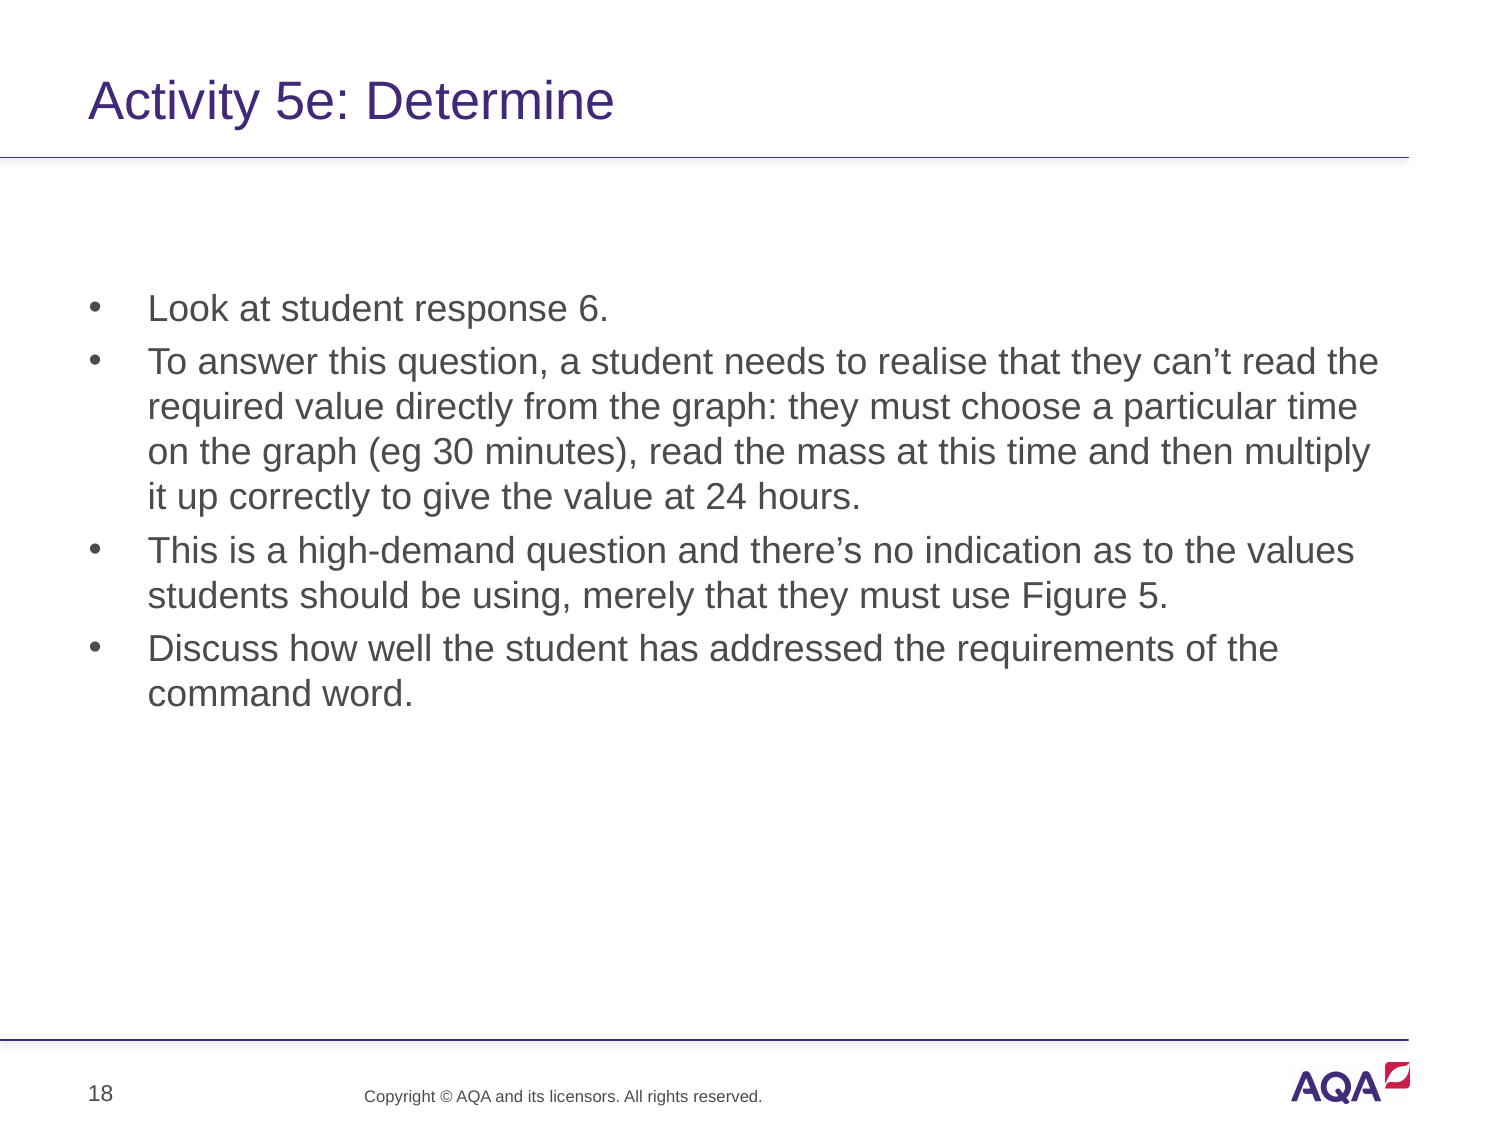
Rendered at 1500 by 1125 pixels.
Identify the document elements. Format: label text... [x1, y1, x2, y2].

title Activity 5e: Determine [88, 72, 1409, 144]
list Look at student response 6. To answer this question, a student needs to realise that they can’t read the required value directly from the graph: they must choose a particular time on the graph (eg 30 minutes), read the mass at this time and then multiply it up correctly to give the value at 24 hours. This is a high-demand question and there’s no indication as to the values students should be using, merely that they must use Figure 5. Discuss how well the student has addressed the requirements of the command word. [88, 284, 1409, 1007]
slide_number 18 [72, 1062, 188, 1123]
picture [1291, 1062, 1410, 1104]
footer Copyright © AQA and its licensors. All rights reserved. [324, 1084, 764, 1124]
